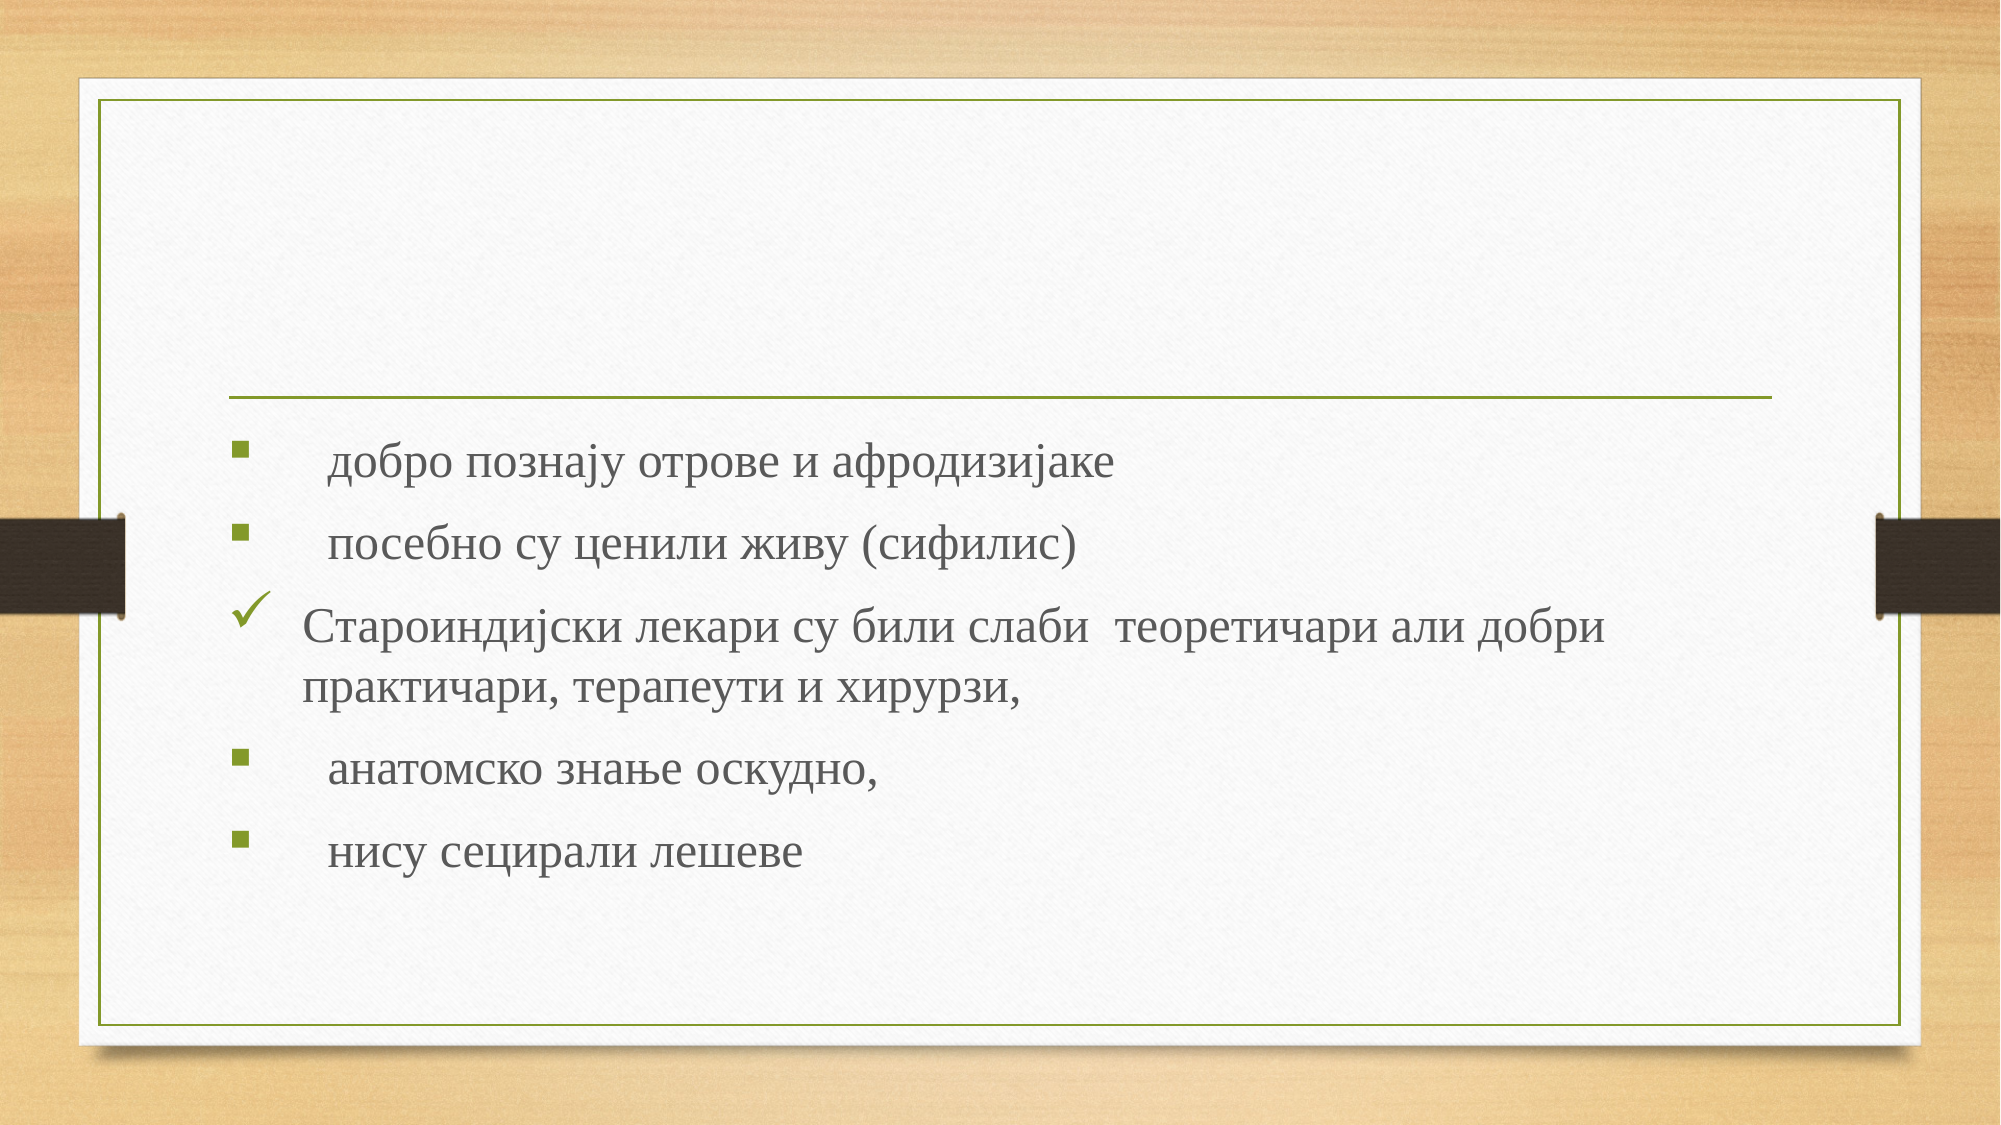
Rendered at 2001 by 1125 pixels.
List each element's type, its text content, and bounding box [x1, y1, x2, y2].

list добро познају отрове и афродизијаке посебно су ценили живу (сифилис) Староиндијски лекари су били слаби теоретичари али добри практичари, терапеути и хирурзи, анатомско знање оскудно, нису сецирали лешеве [212, 419, 1788, 964]
picture [0, 0, 2001, 1125]
